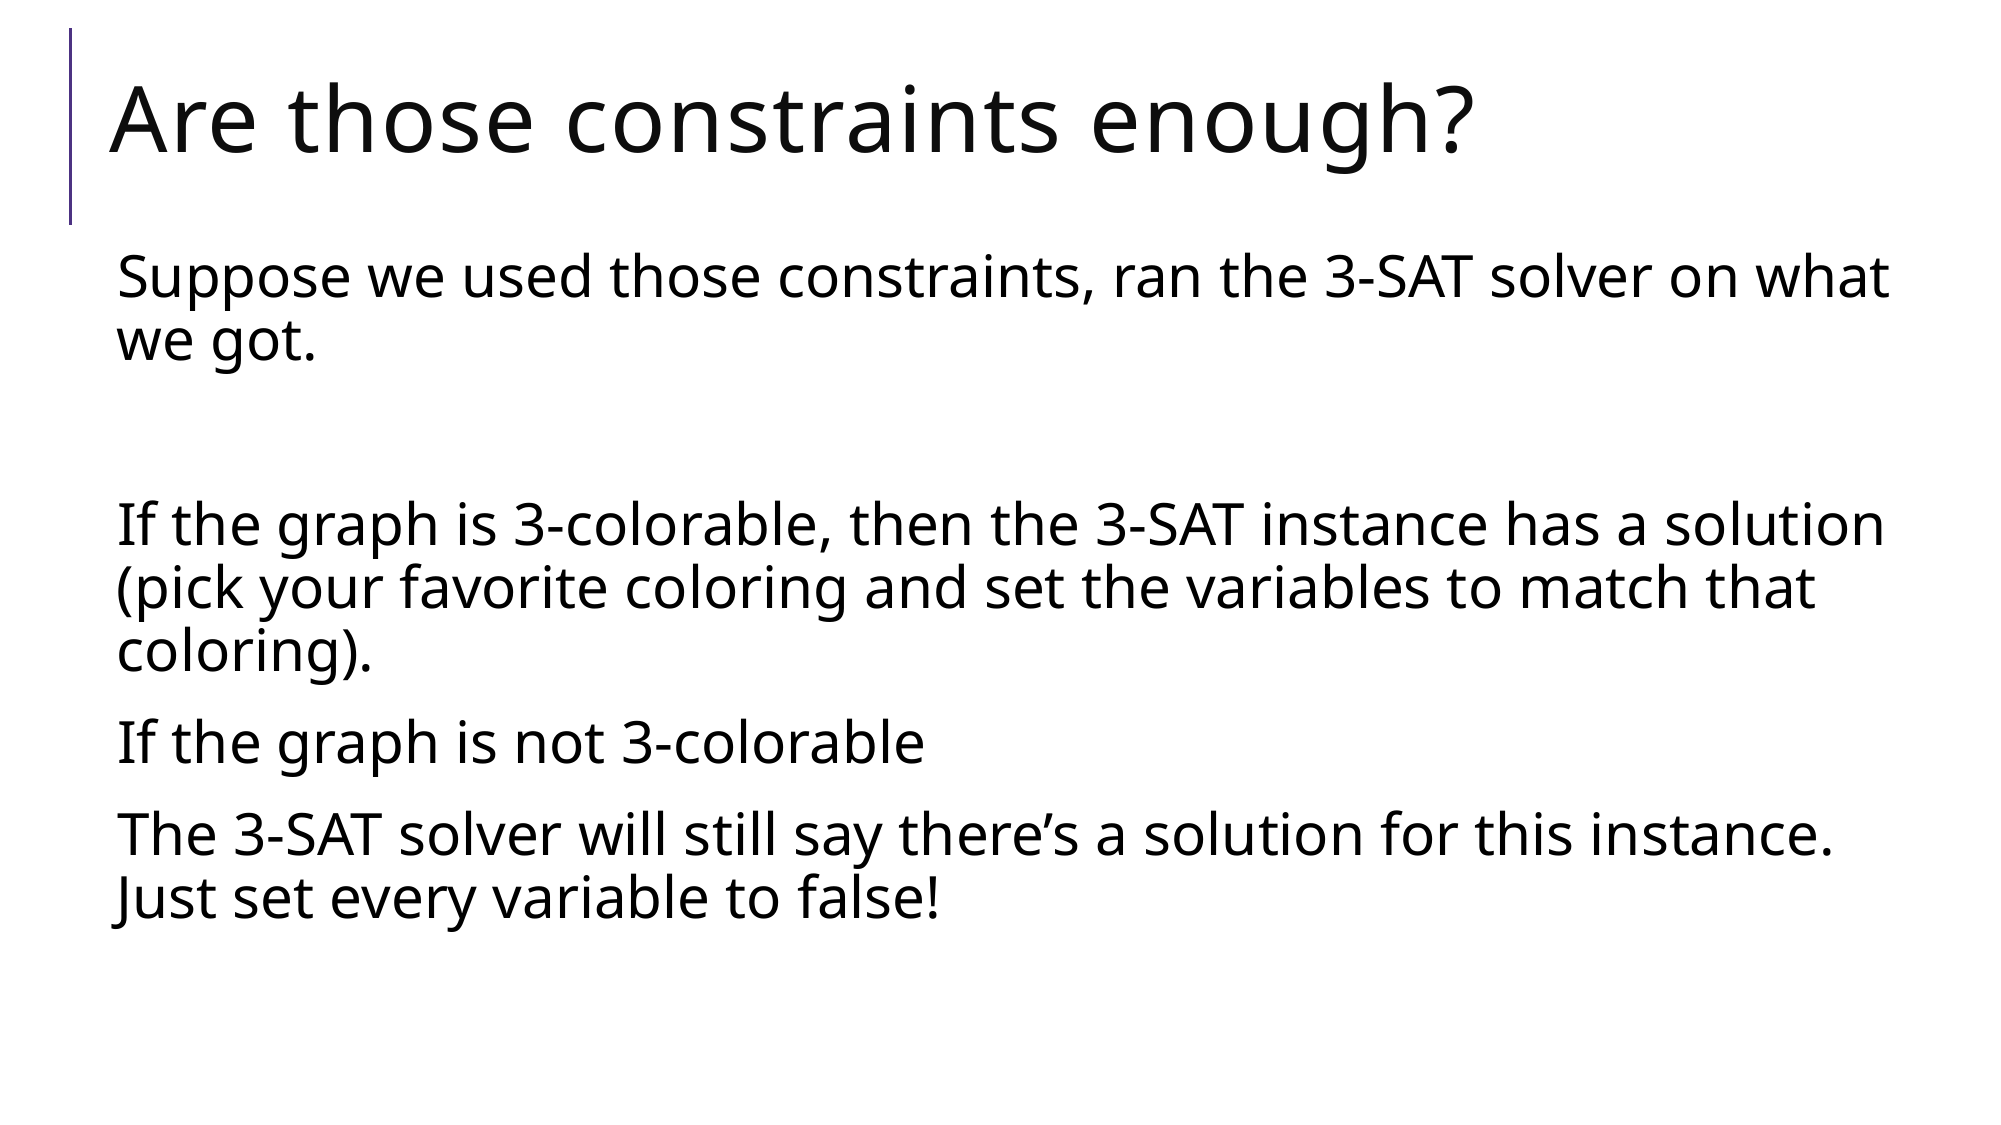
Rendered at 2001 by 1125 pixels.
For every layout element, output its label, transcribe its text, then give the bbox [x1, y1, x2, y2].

title Are those constraints enough? [94, 43, 1930, 210]
list Suppose we used those constraints, ran the 3-SAT solver on what we got. If the graph is 3-colorable, then the 3-SAT instance has a solution (pick your favorite coloring and set the variables to match that coloring). If the graph is not 3-colorable The 3-SAT solver will still say there’s a solution for this instance. Just set every variable to false! [94, 240, 1930, 1035]
